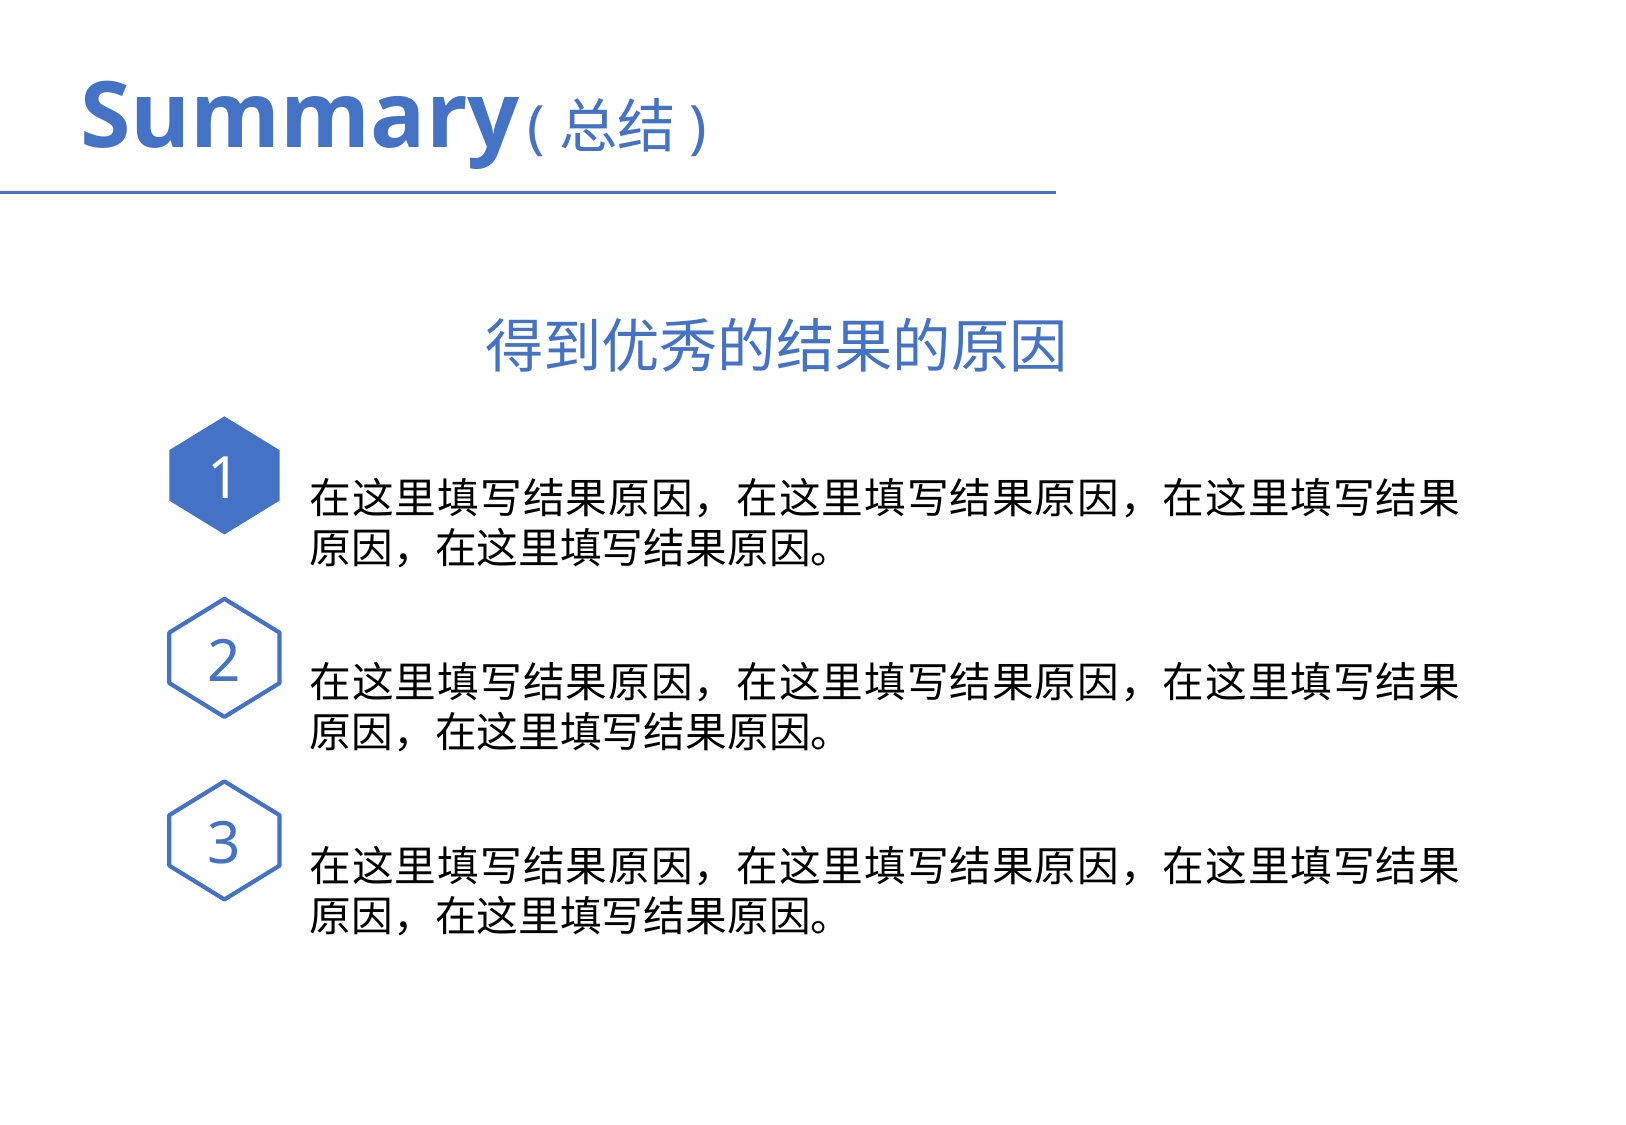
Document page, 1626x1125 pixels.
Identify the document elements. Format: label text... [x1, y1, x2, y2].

text_box 得到优秀的结果的原因 [470, 302, 1155, 387]
list Summary (总结) [64, 48, 1371, 156]
text_box 在这里填写结果原因，在这里填写结果原因，在这里填写结果原因，在这里填写结果原因。 [294, 648, 1476, 764]
text_box 在这里填写结果原因，在这里填写结果原因，在这里填写结果原因，在这里填写结果原因。 [294, 832, 1476, 948]
text_box 1 [167, 414, 282, 537]
text_box 2 [167, 597, 282, 719]
text_box 在这里填写结果原因，在这里填写结果原因，在这里填写结果原因，在这里填写结果原因。 [294, 464, 1476, 580]
text_box 3 [167, 779, 282, 902]
